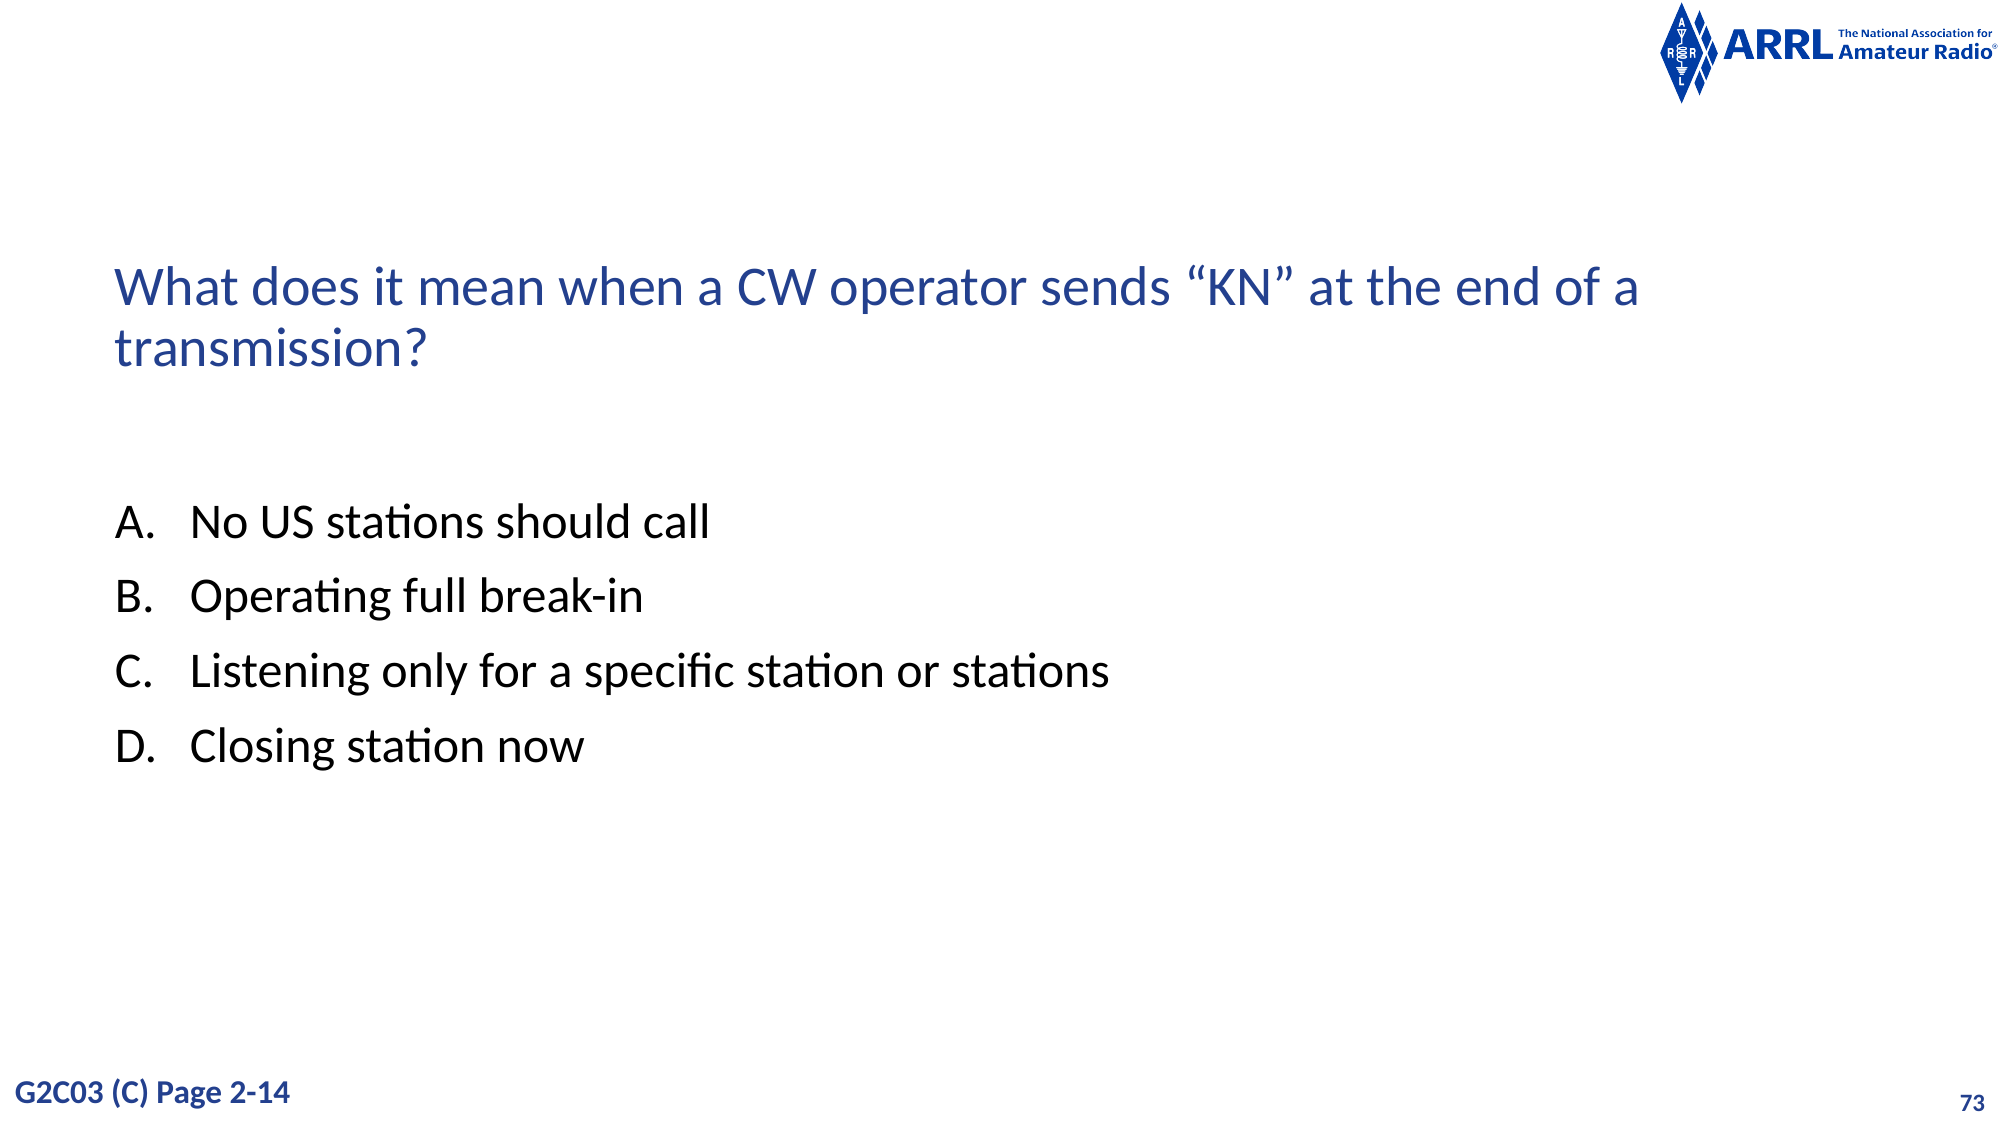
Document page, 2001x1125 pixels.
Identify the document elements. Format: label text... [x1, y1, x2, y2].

text_box 73 [1899, 1079, 2000, 1125]
title What does it mean when a CW operator sends “KN” at the end of a transmission? [99, 249, 1900, 388]
list No US stations should call Operating full break-in Listening only for a specific station or stations Closing station now [99, 487, 1900, 1005]
picture [1658, 0, 1999, 106]
text_box G2C03 (C) Page 2-14 [0, 1062, 1313, 1118]
